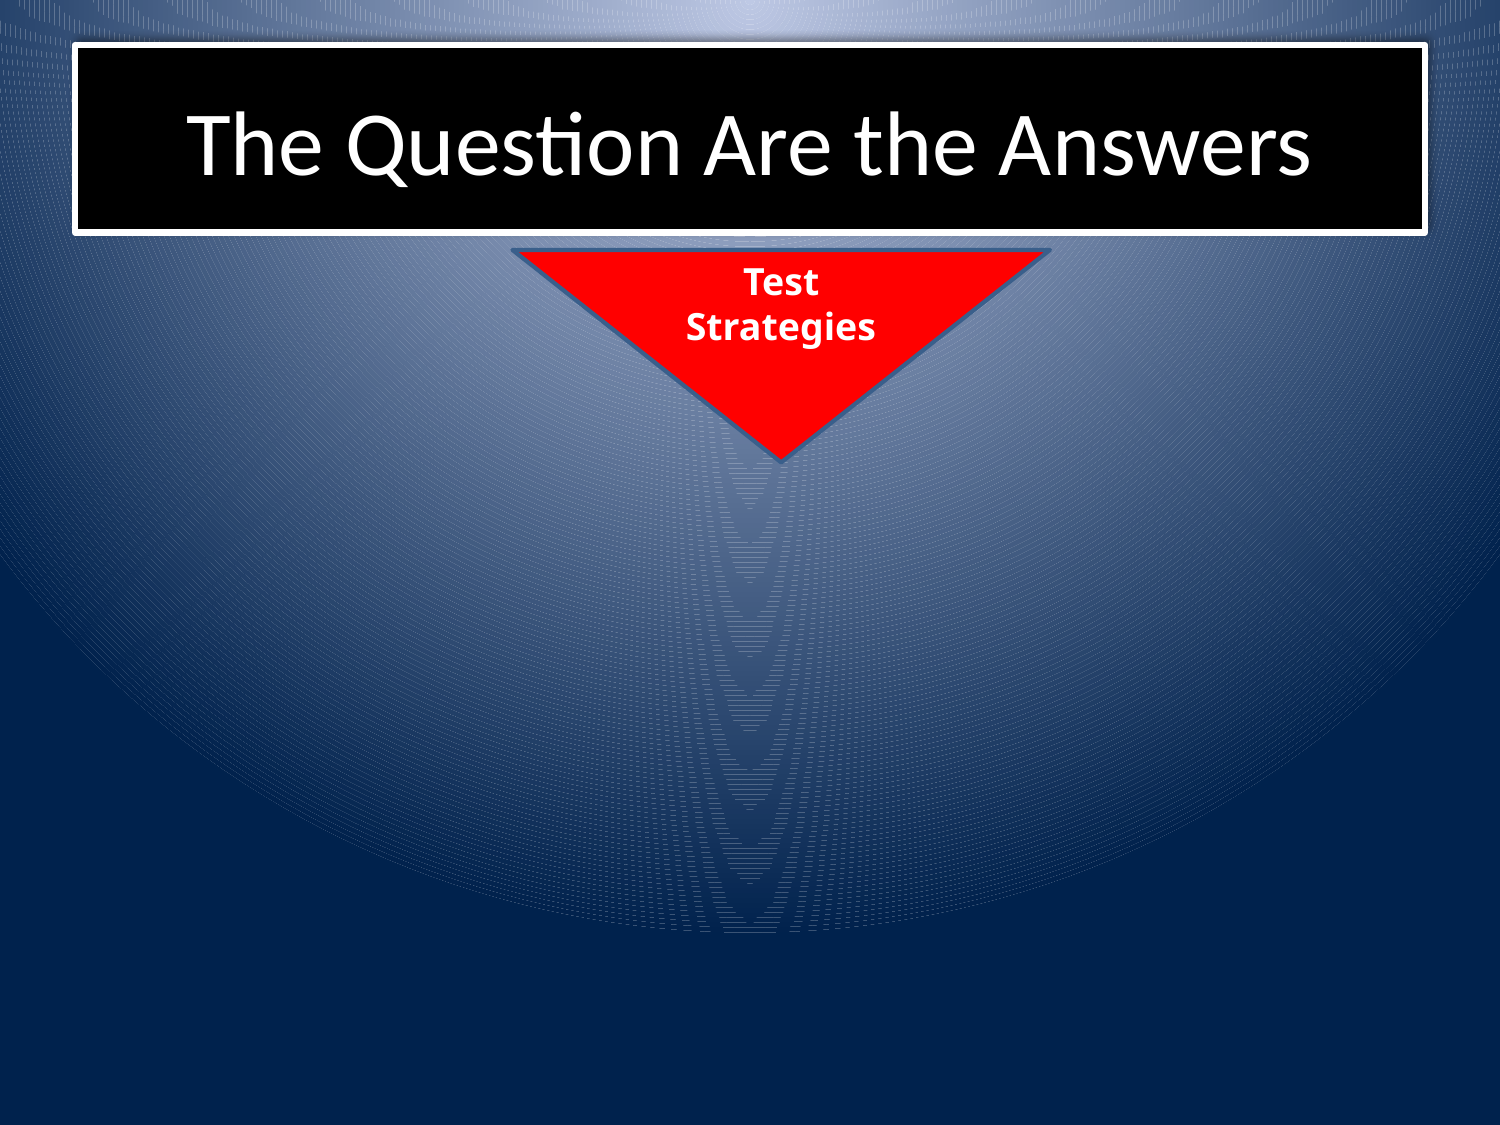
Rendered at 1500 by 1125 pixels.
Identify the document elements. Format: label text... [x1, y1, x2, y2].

text_box Test Strategies [510, 247, 1052, 465]
title The Question Are the Answers [72, 42, 1428, 236]
